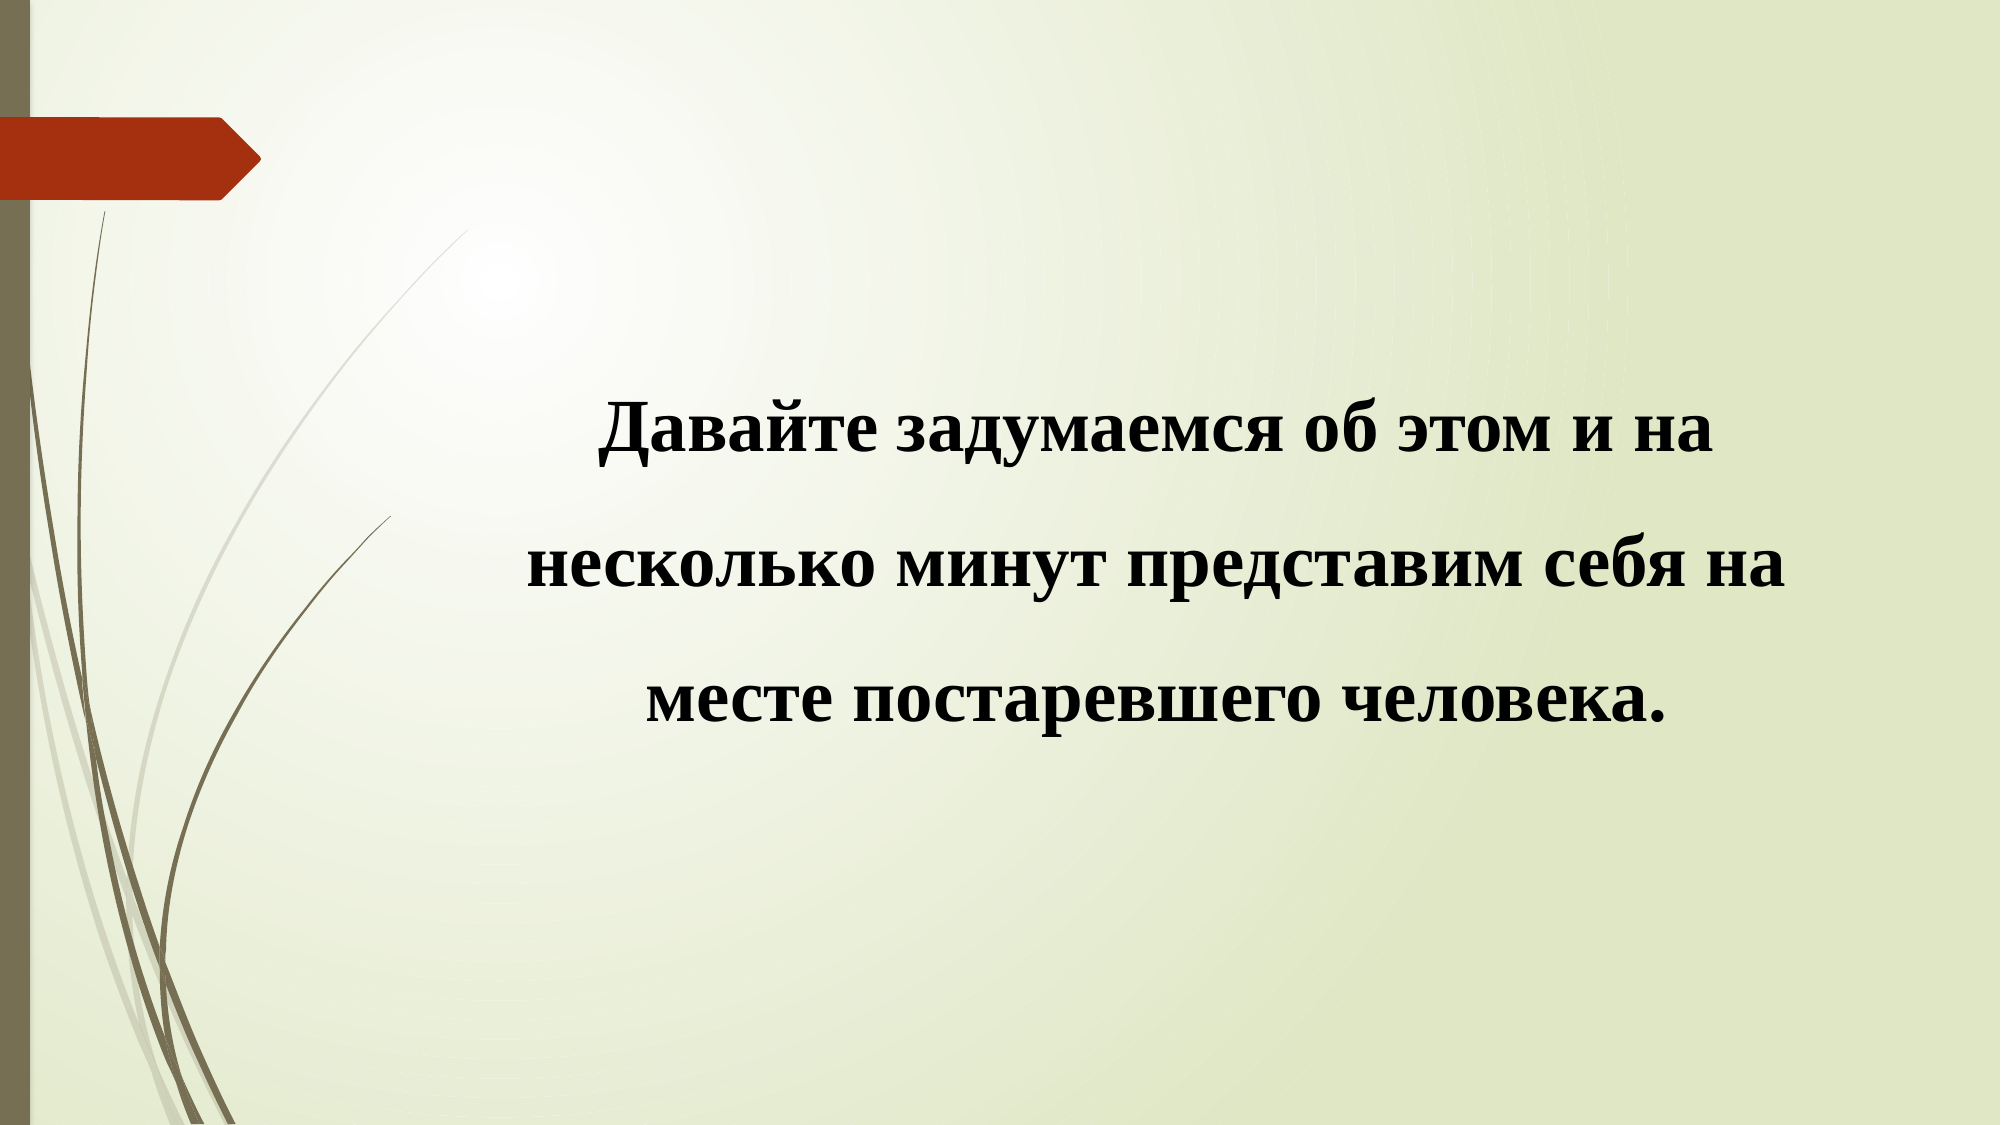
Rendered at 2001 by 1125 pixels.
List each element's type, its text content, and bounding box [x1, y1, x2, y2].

title Давайте задумаемся об этом и на несколько минут представим себя на месте постаревшего человека. [425, 323, 1888, 930]
